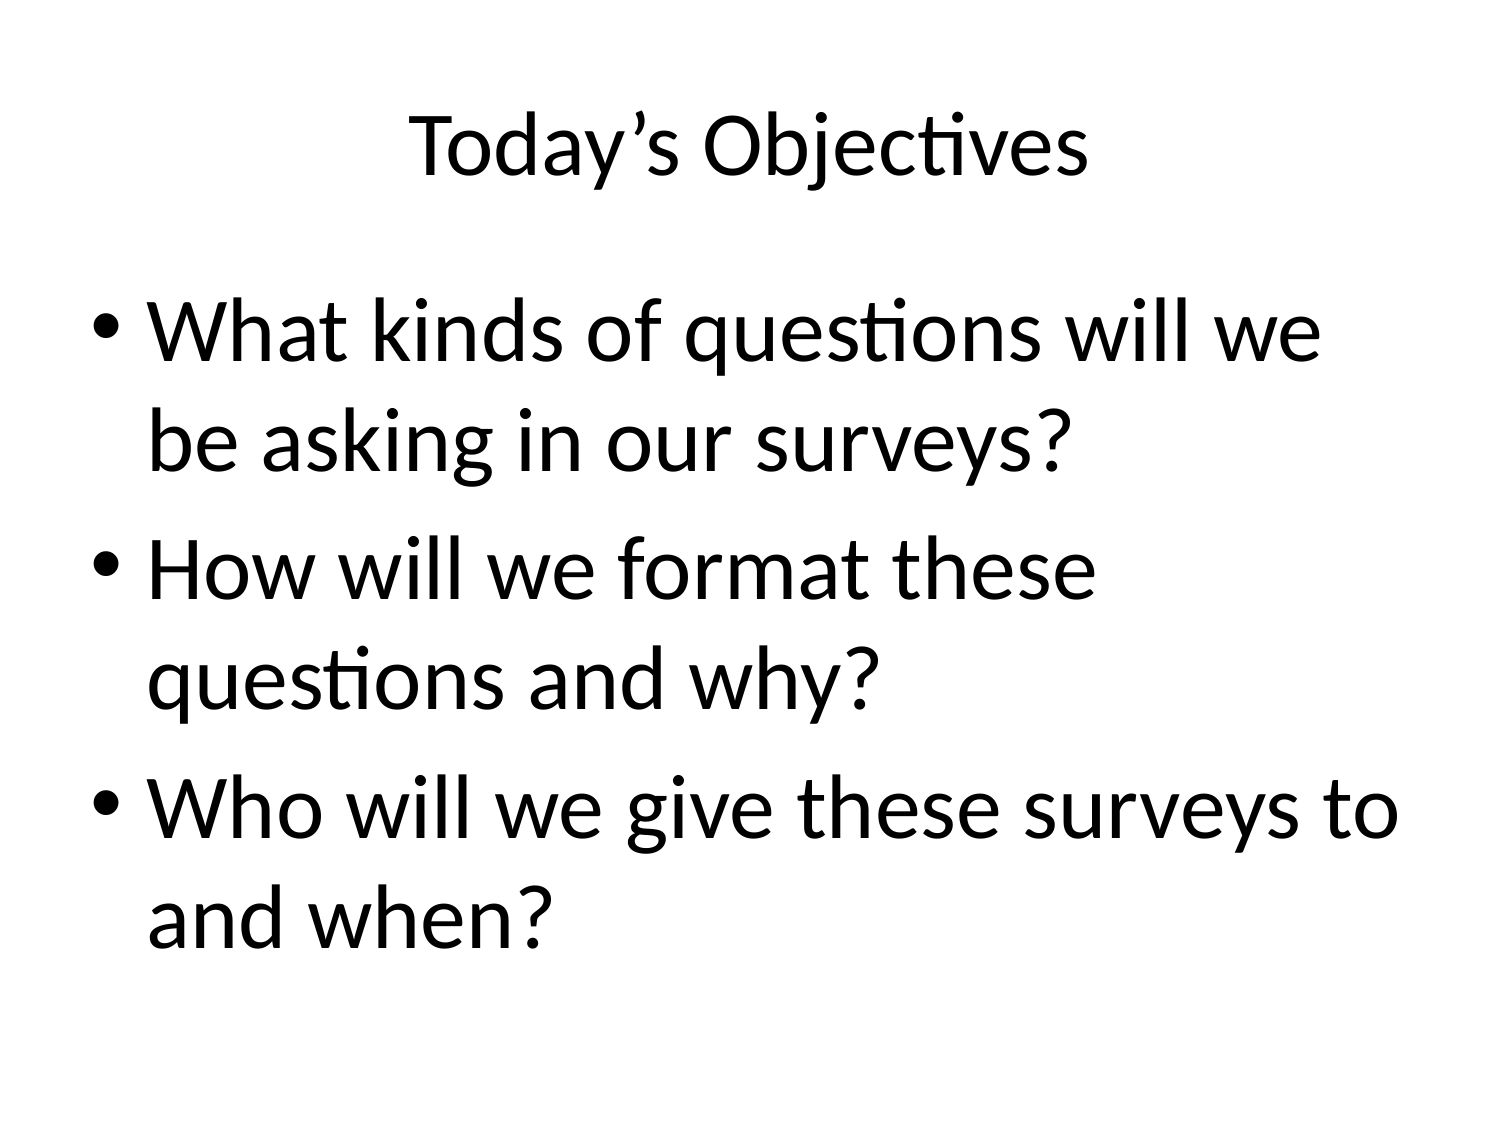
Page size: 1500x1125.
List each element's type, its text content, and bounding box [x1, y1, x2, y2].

list What kinds of questions will we be asking in our surveys? How will we format these questions and why? Who will we give these surveys to and when? [75, 262, 1425, 1005]
title Today’s Objectives [75, 45, 1425, 233]
